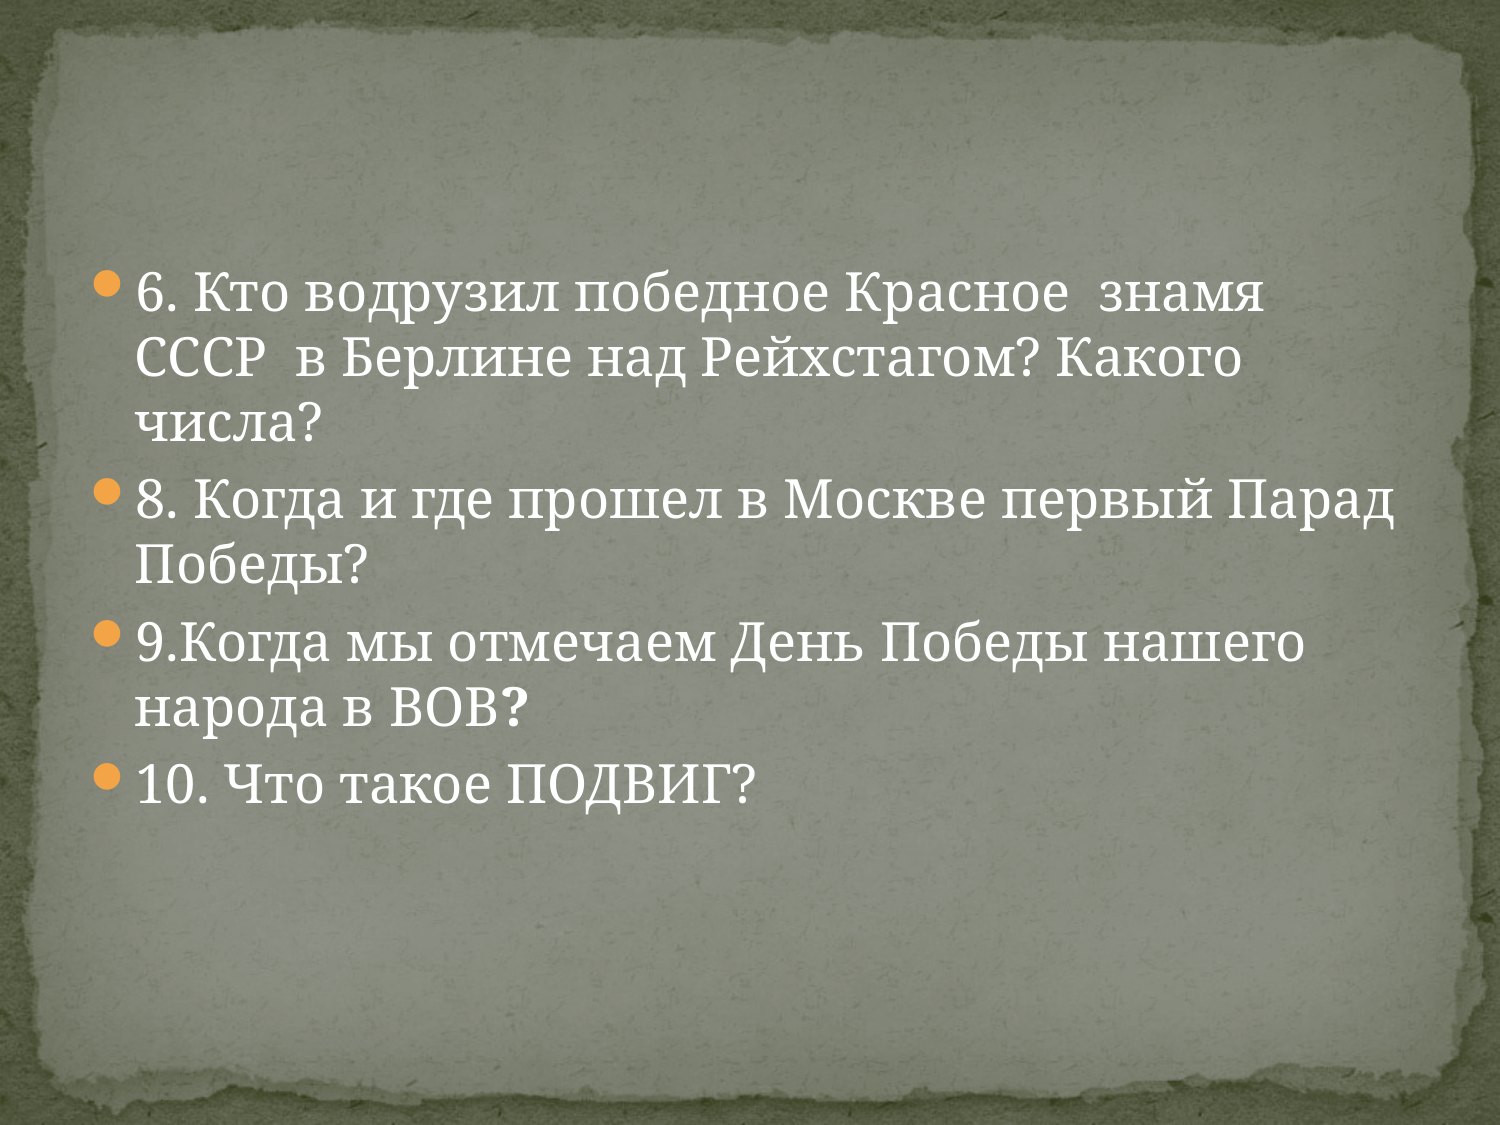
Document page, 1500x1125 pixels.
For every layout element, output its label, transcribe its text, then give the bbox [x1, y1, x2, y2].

list 6. Кто водрузил победное Красное знамя СССР в Берлине над Рейхстагом? Какого числа? 8. Когда и где прошел в Москве первый Парад Победы? 9.Когда мы отмечаем День Победы нашего народа в ВОВ? 10. Что такое ПОДВИГ? [75, 249, 1425, 1000]
